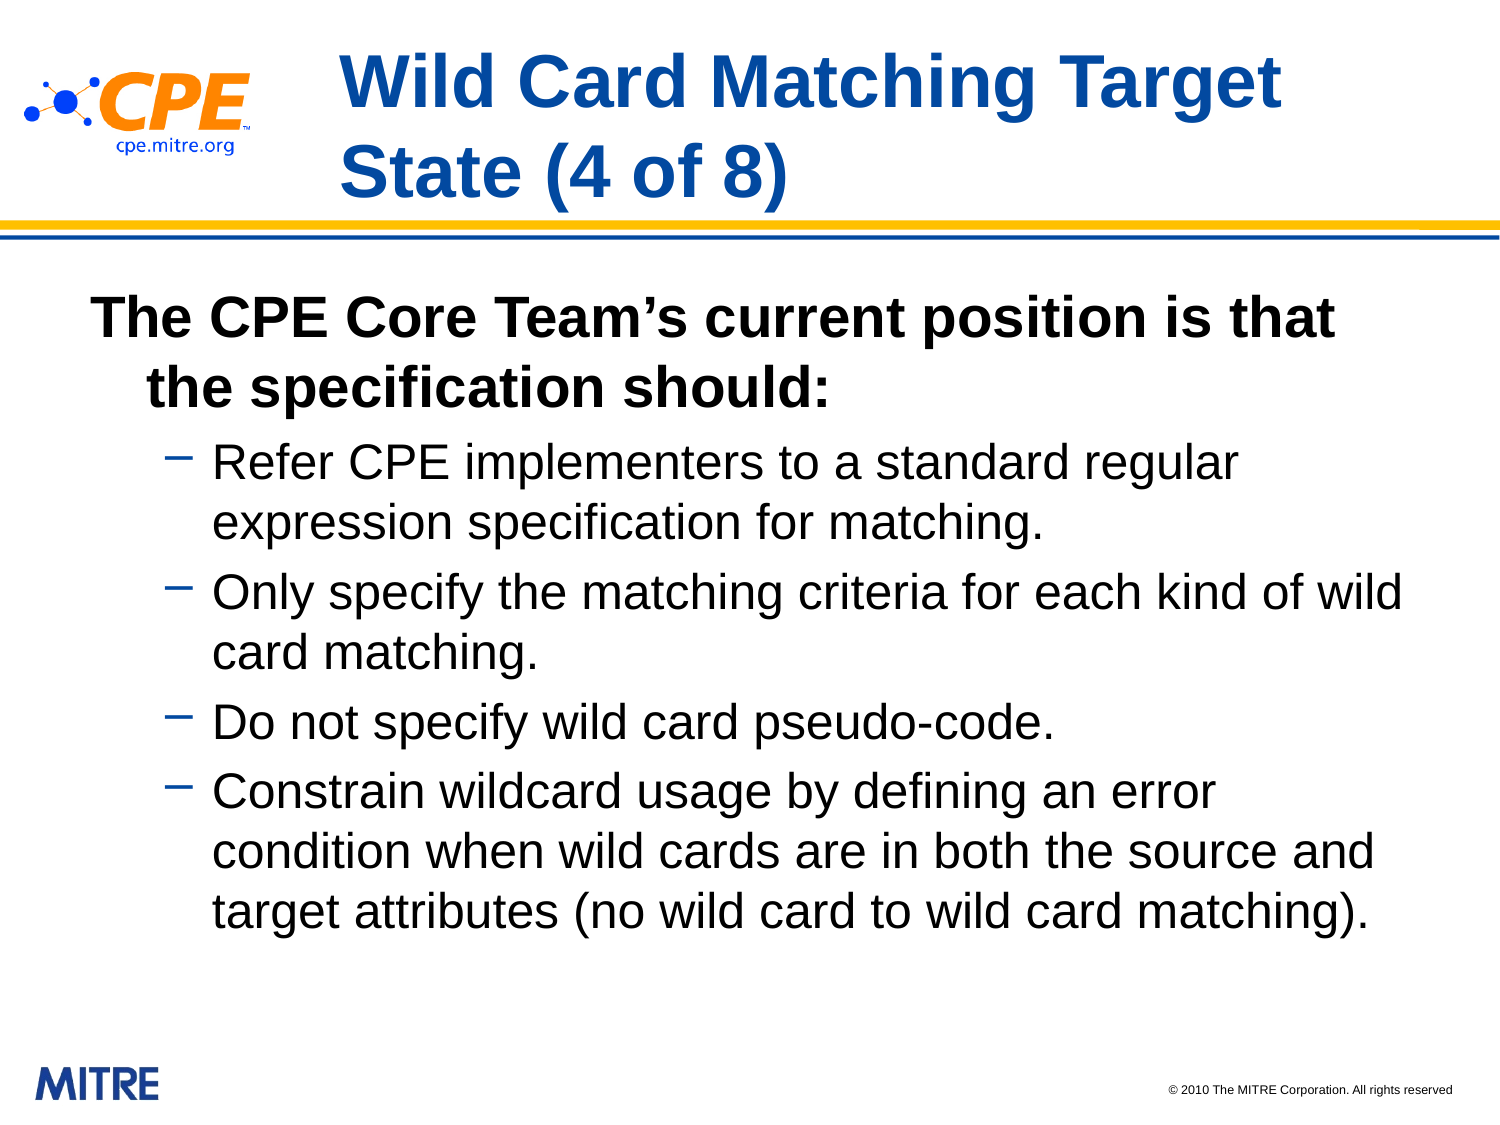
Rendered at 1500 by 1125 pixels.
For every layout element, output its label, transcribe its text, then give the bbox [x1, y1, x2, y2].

picture [30, 1064, 163, 1106]
list The CPE Core Team’s current position is that the specification should: Refer CPE implementers to a standard regular expression specification for matching. Only specify the matching criteria for each kind of wild card matching. Do not specify wild card pseudo-code. Constrain wildcard usage by defining an error condition when wild cards are in both the source and target attributes (no wild card to wild card matching). [74, 271, 1426, 990]
picture [24, 72, 250, 156]
title Wild Card Matching Target State (4 of 8) [324, 44, 1438, 201]
